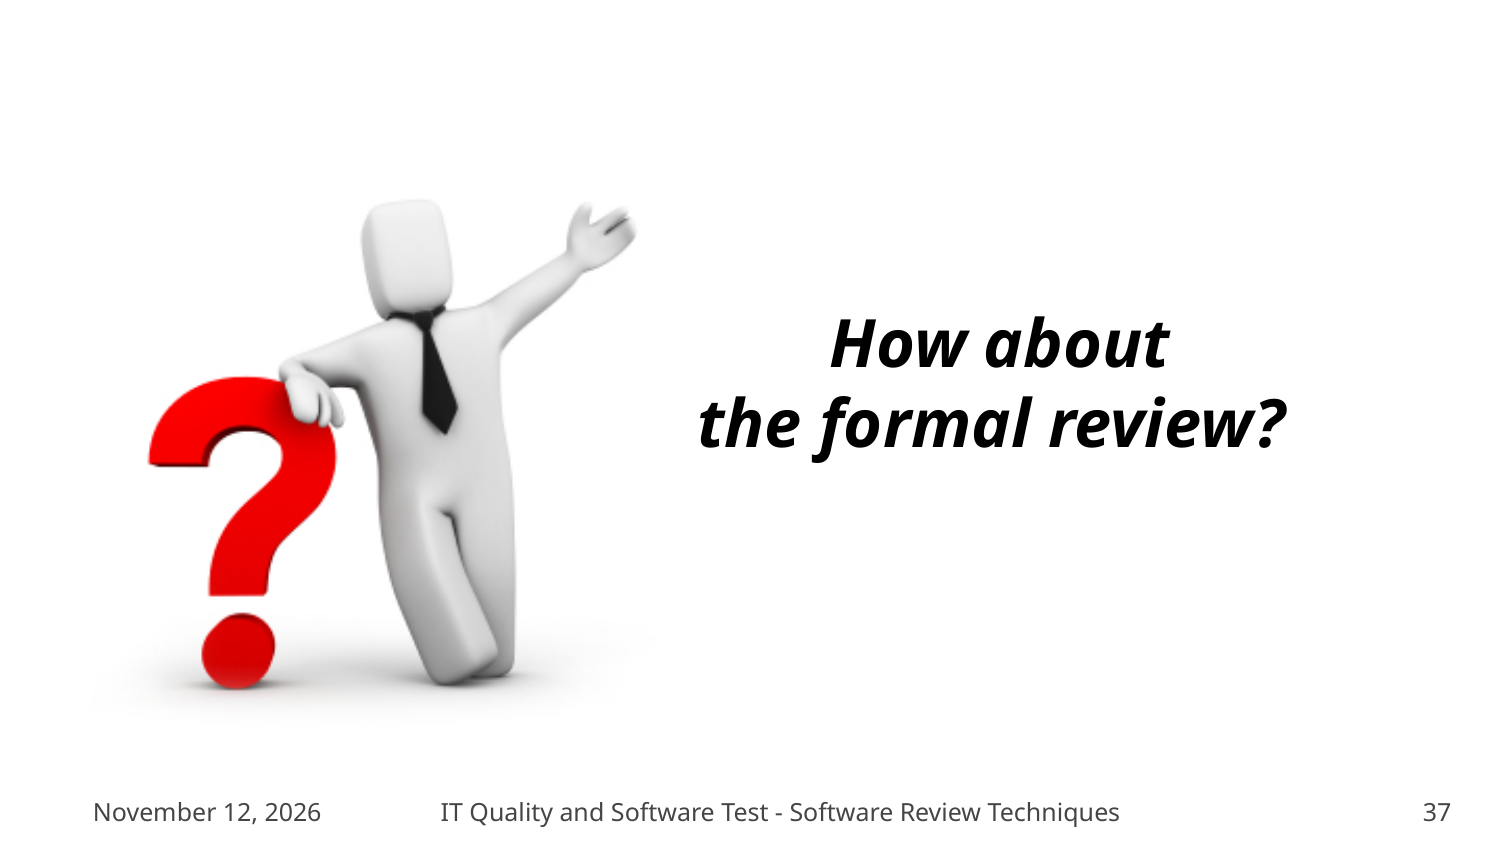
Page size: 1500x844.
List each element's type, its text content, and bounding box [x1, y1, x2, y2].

slide_number 37 [1345, 796, 1467, 831]
picture [0, 121, 809, 747]
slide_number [75, 796, 425, 831]
text_box How about the formal review? [814, 293, 1375, 469]
footer IT Quality and Software Test - Software Review Techniques [433, 796, 1337, 831]
